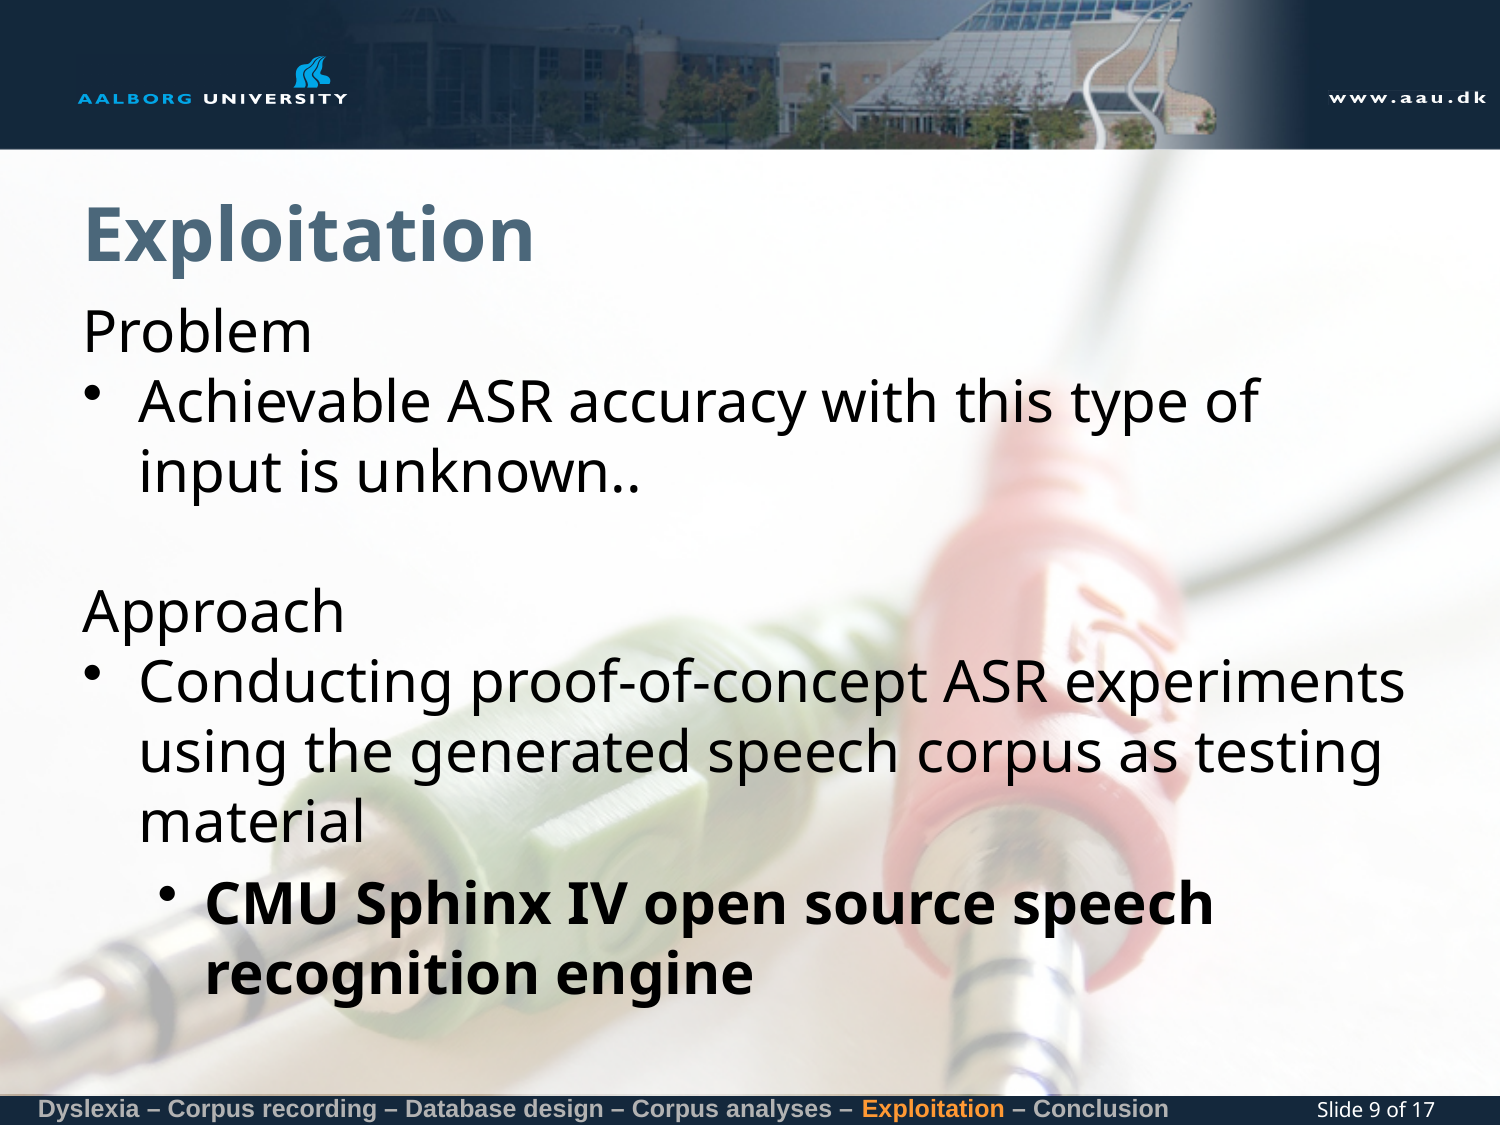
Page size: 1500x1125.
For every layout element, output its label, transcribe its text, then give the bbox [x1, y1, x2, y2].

slide_number Slide 9 of 17 [1185, 1104, 1451, 1125]
picture [0, 0, 1500, 148]
picture [0, 150, 1500, 1097]
text_box Dyslexia – Corpus recording – Database design – Corpus analyses – Exploitation – Conclusion [23, 1104, 1185, 1125]
